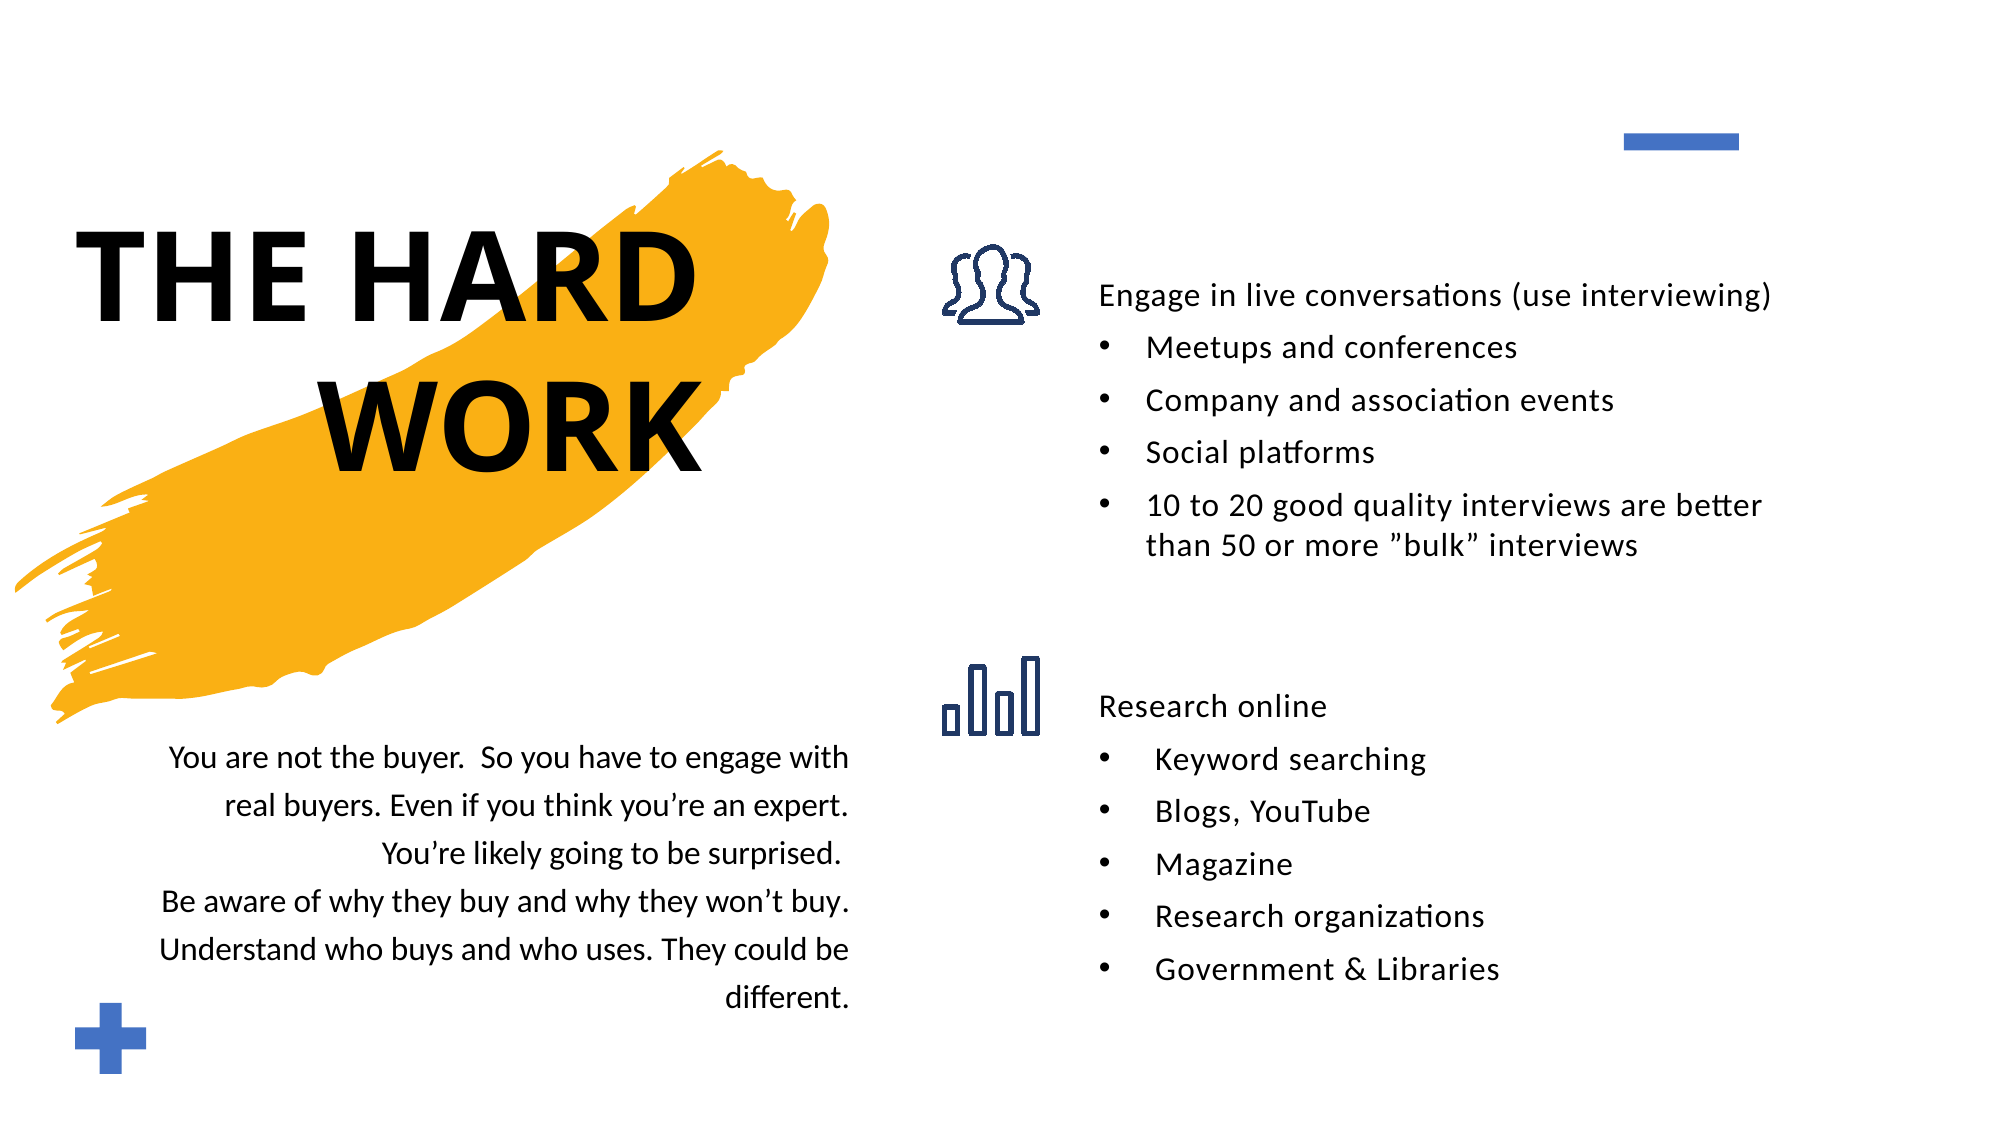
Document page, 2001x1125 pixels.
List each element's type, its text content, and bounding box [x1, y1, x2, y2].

text_box [942, 253, 971, 316]
text_box You are not the buyer. So you have to engage with real buyers. Even if you think you’re an expert. You’re likely going to be surprised. Be aware of why they buy and why they won’t buy. Understand who buys and who uses. They could be different. [128, 720, 865, 1023]
text_box [74, 1002, 147, 1075]
text_box Research online Keyword searching Blogs, YouTube Magazine Research organizations Government & Libraries [1084, 669, 1840, 736]
text_box [968, 664, 987, 736]
text_box [995, 691, 1014, 736]
text_box [14, 150, 830, 725]
text_box [1010, 253, 1040, 316]
text_box Engage in live conversations (use interviewing) Meetups and conferences Company and association events Social platforms 10 to 20 good quality interviews are better than 50 or more ”bulk” interviews [1084, 257, 1840, 324]
text_box THE HARD WORK [0, 188, 717, 256]
text_box [1623, 132, 1740, 152]
text_box [1021, 656, 1040, 736]
text_box [957, 244, 1025, 325]
text_box [942, 704, 960, 736]
